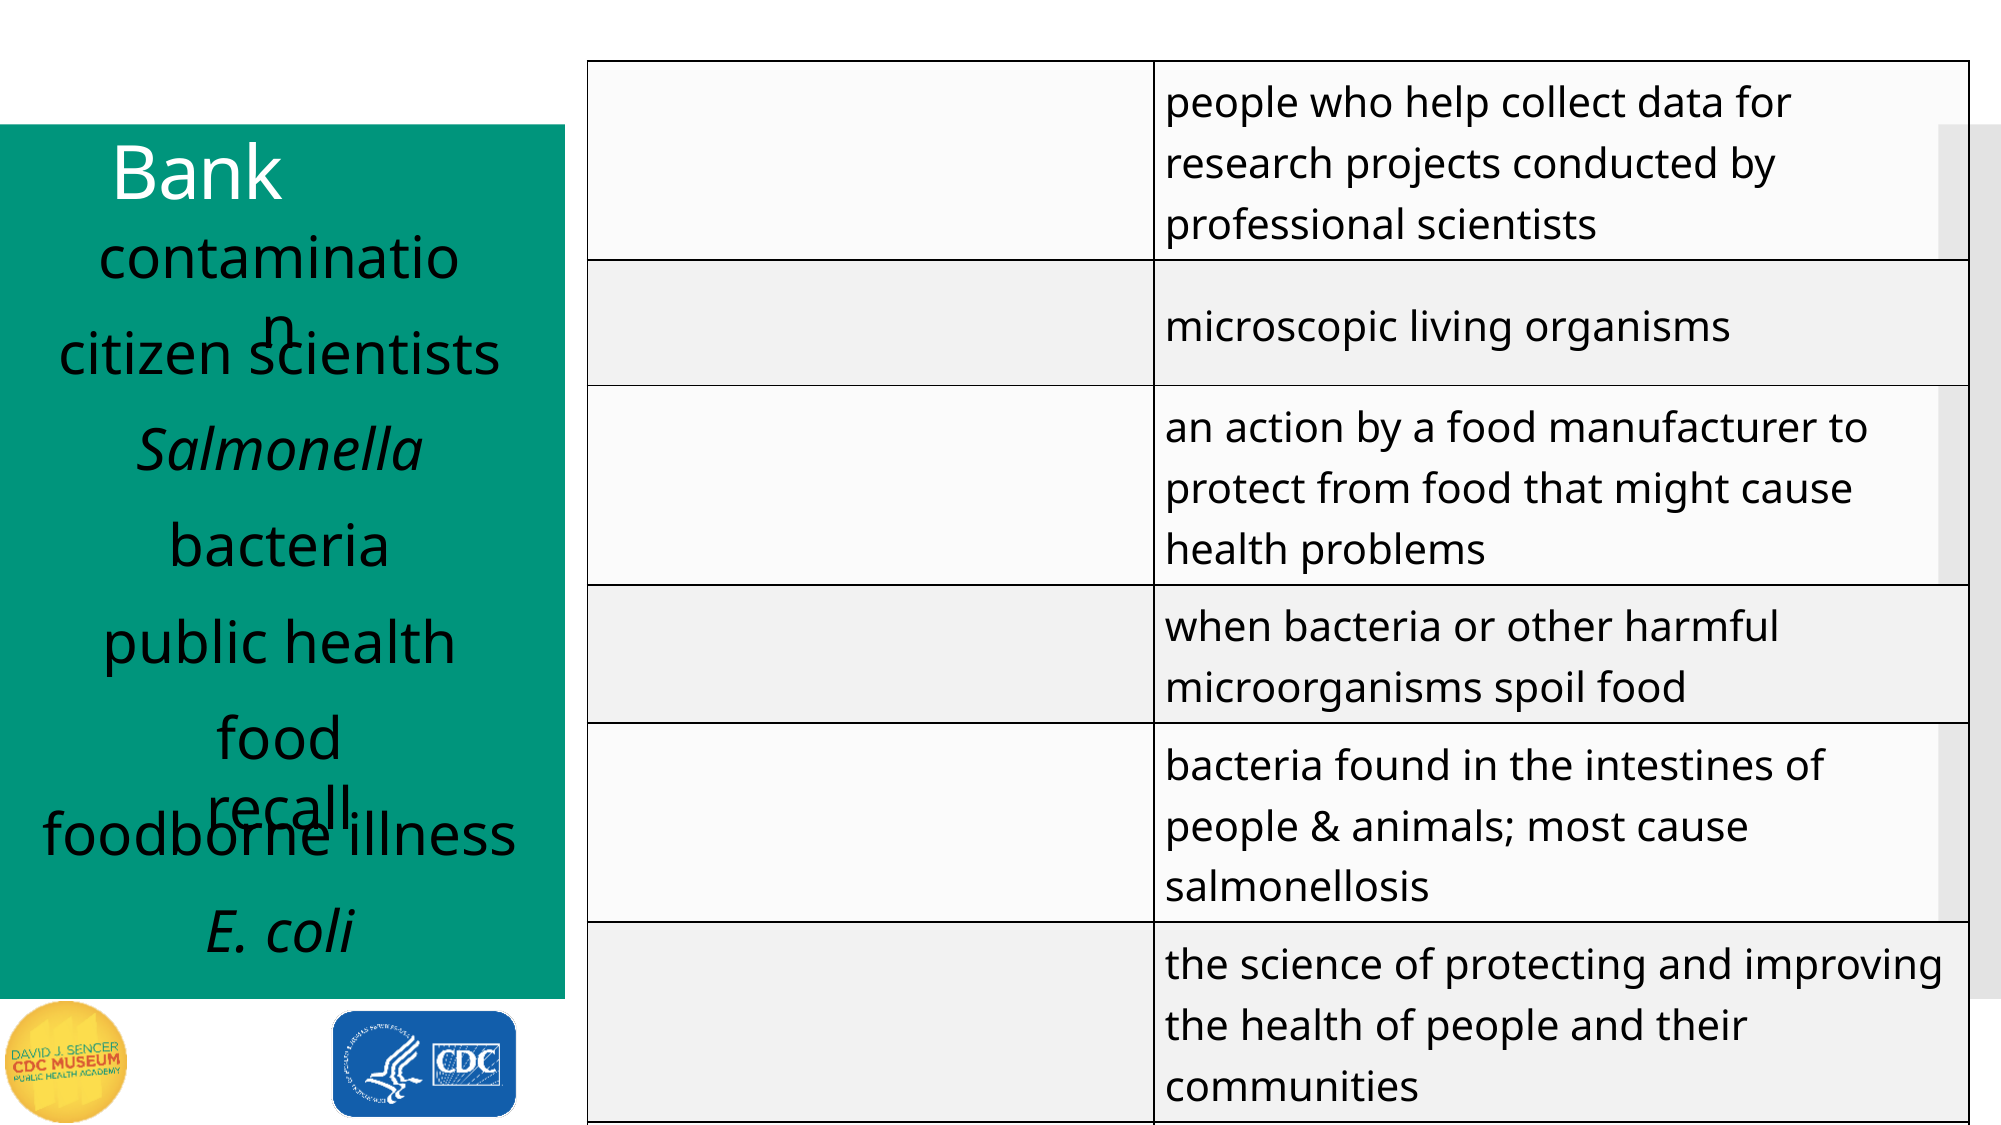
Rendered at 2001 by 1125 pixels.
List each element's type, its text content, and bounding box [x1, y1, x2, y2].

text_box Salmonella [103, 405, 457, 490]
text_box bacteria [152, 501, 408, 586]
text_box E. coli [139, 886, 420, 972]
table_cell microscopic living organisms [1155, 261, 1968, 385]
picture [321, 1003, 530, 1125]
picture [4, 1001, 127, 1123]
table_header [588, 62, 1153, 259]
text_box contamination [77, 212, 482, 308]
text_box Word Bank [95, 130, 469, 212]
text_box foodborne illness [13, 790, 547, 875]
table_cell [588, 386, 1153, 584]
table_header people who help collect data for research projects conducted by professional scientists [1155, 62, 1968, 259]
table_cell [588, 261, 1153, 385]
text_box food recall [130, 693, 429, 790]
table_cell the science of protecting and improving the health of people and their communities [1155, 923, 1968, 1121]
text_box public health [38, 597, 522, 683]
table_cell an action by a food manufacturer to protect from food that might cause health problems [1155, 386, 1968, 584]
table_cell [588, 724, 1153, 921]
table_cell [588, 923, 1153, 1121]
table_cell bacteria found in the intestines of people & animals; most cause salmonellosis [1155, 724, 1968, 921]
table_cell when bacteria or other harmful microorganisms spoil food [1155, 586, 1968, 722]
table_cell [588, 586, 1153, 722]
text_box citizen scientists [17, 308, 542, 394]
